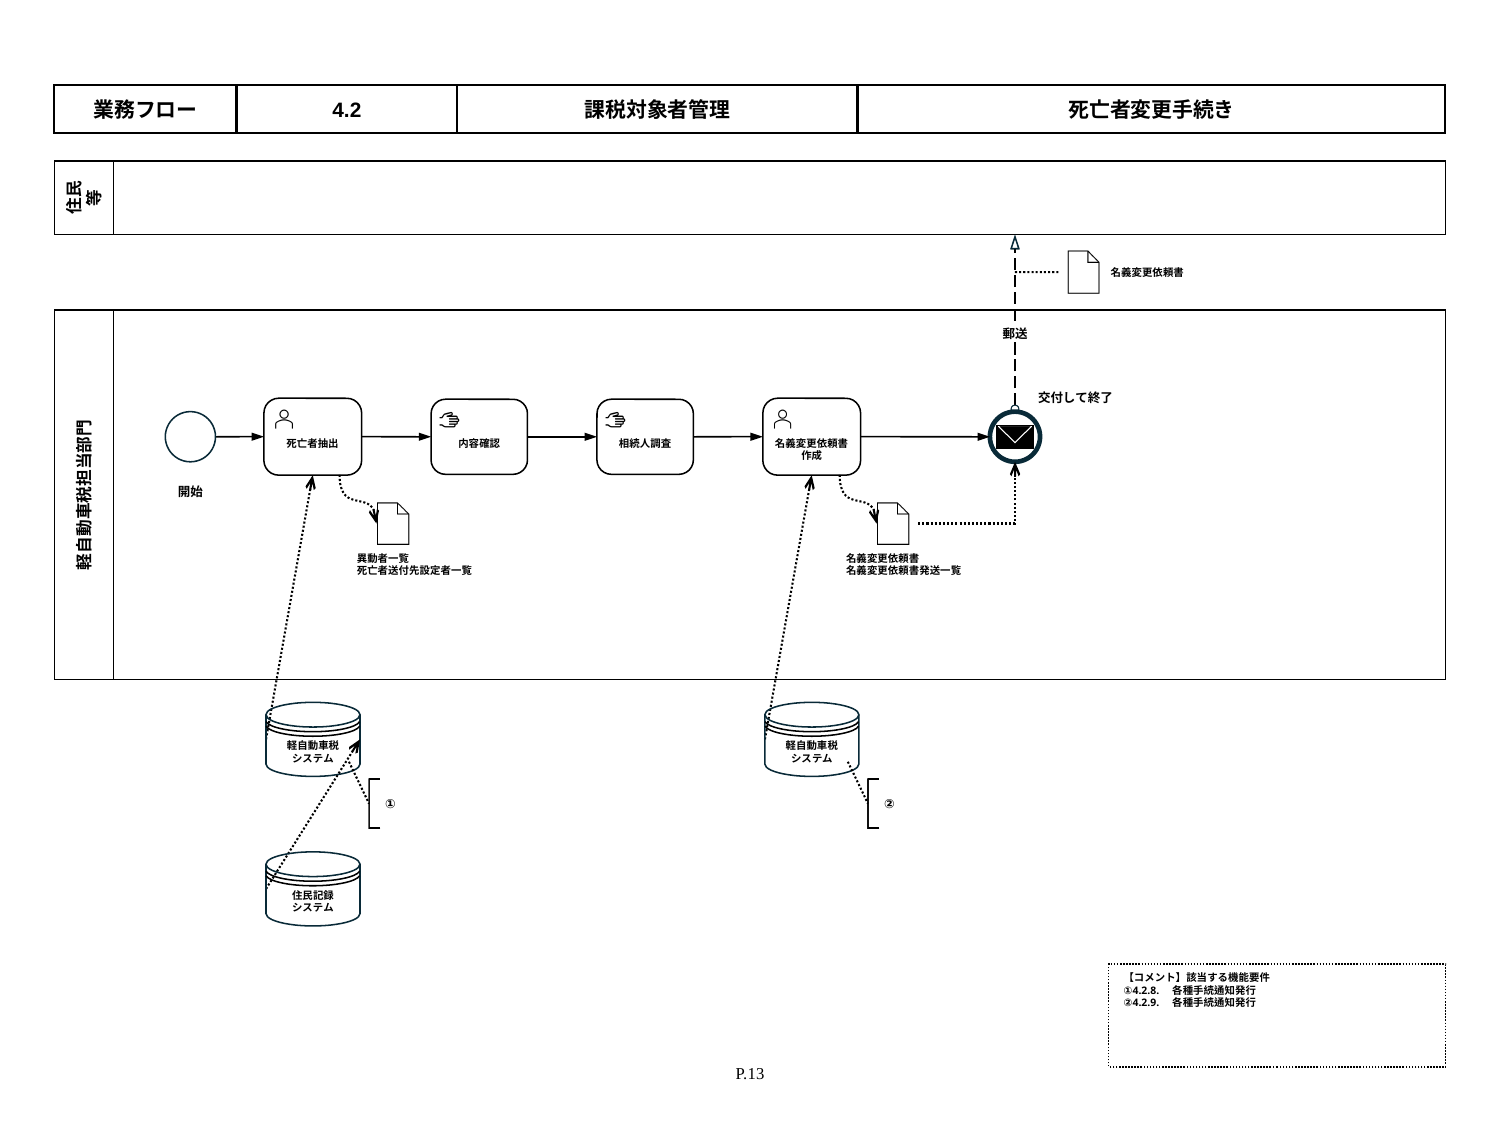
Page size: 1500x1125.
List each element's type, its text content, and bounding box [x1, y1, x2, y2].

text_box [917, 461, 1016, 525]
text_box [430, 398, 528, 475]
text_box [926, 320, 1104, 330]
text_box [830, 474, 934, 592]
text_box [263, 397, 363, 476]
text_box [1014, 246, 1259, 298]
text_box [989, 411, 1041, 463]
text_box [53, 160, 1447, 236]
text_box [265, 701, 361, 777]
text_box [762, 397, 862, 476]
text_box 【コメント】該当する機能要件 ①4.2.8. 各種手続通知発行 ②4.2.9. 各種手続通知発行 [1107, 963, 1447, 1069]
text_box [847, 761, 972, 829]
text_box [53, 309, 1447, 681]
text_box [265, 851, 361, 927]
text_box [339, 474, 445, 592]
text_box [53, 84, 1447, 134]
slide_number P.13 [581, 1042, 919, 1103]
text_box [763, 701, 860, 777]
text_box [348, 761, 473, 829]
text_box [596, 398, 694, 475]
